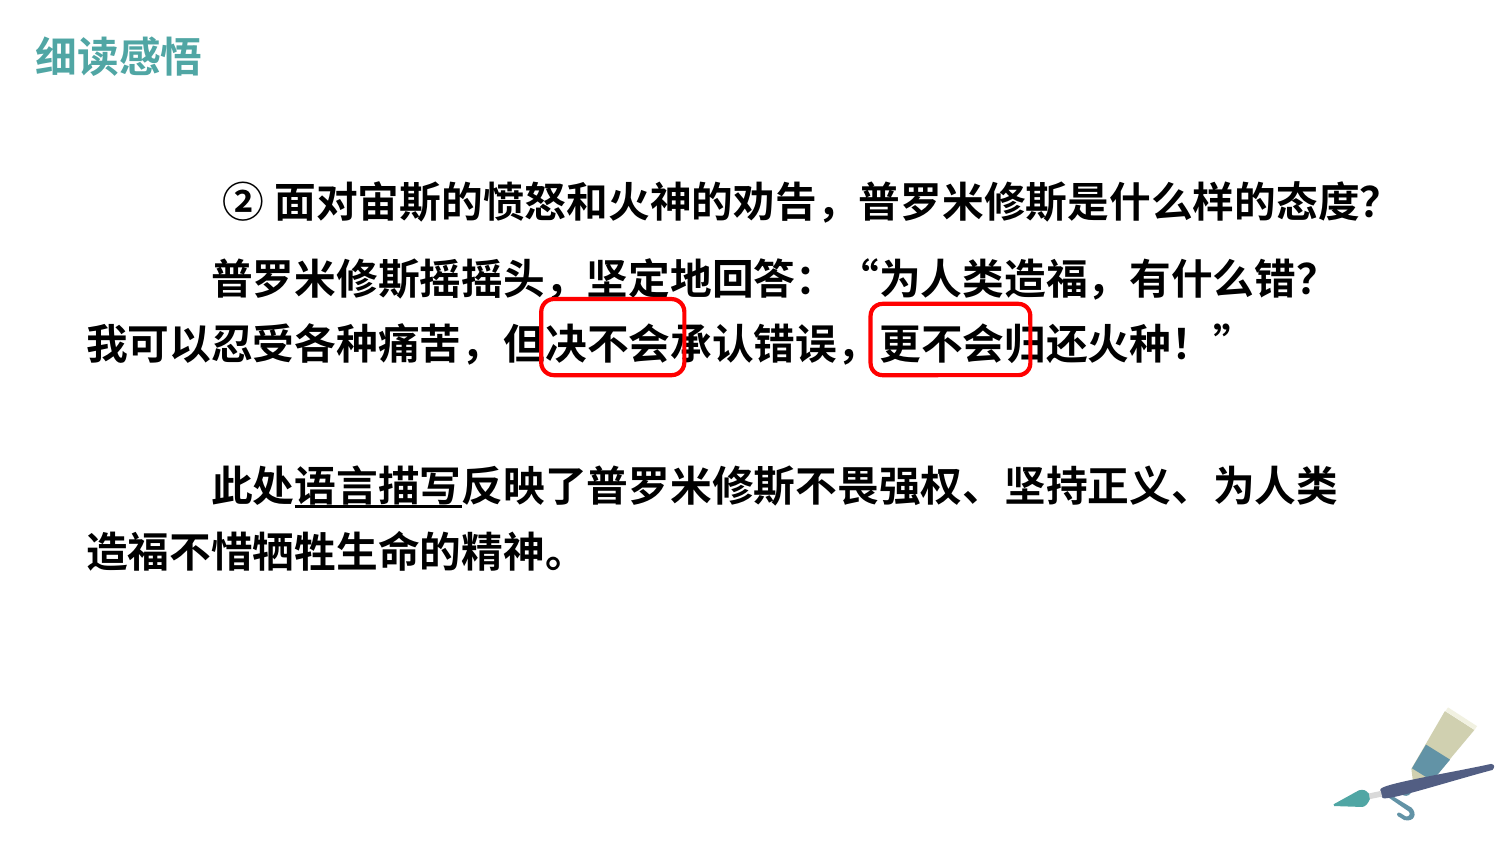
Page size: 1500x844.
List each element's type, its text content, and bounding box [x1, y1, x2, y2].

text_box [540, 297, 686, 377]
text_box 普罗米修斯摇摇头，坚定地回答：“为人类造福，有什么错？我可以忍受各种痛苦，但决不会承认错误，更不会归还火种！” [74, 232, 1363, 374]
text_box 此处语言描写反映了普罗米修斯不畏强权、坚持正义、为人类造福不惜牺牲生命的精神。 [74, 439, 1363, 581]
text_box [869, 302, 1032, 377]
text_box 细读感悟 [24, 25, 261, 87]
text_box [1358, 708, 1481, 844]
text_box ②面对宙斯的愤怒和火神的劝告，普罗米修斯是什么样的态度？ [86, 155, 1374, 232]
